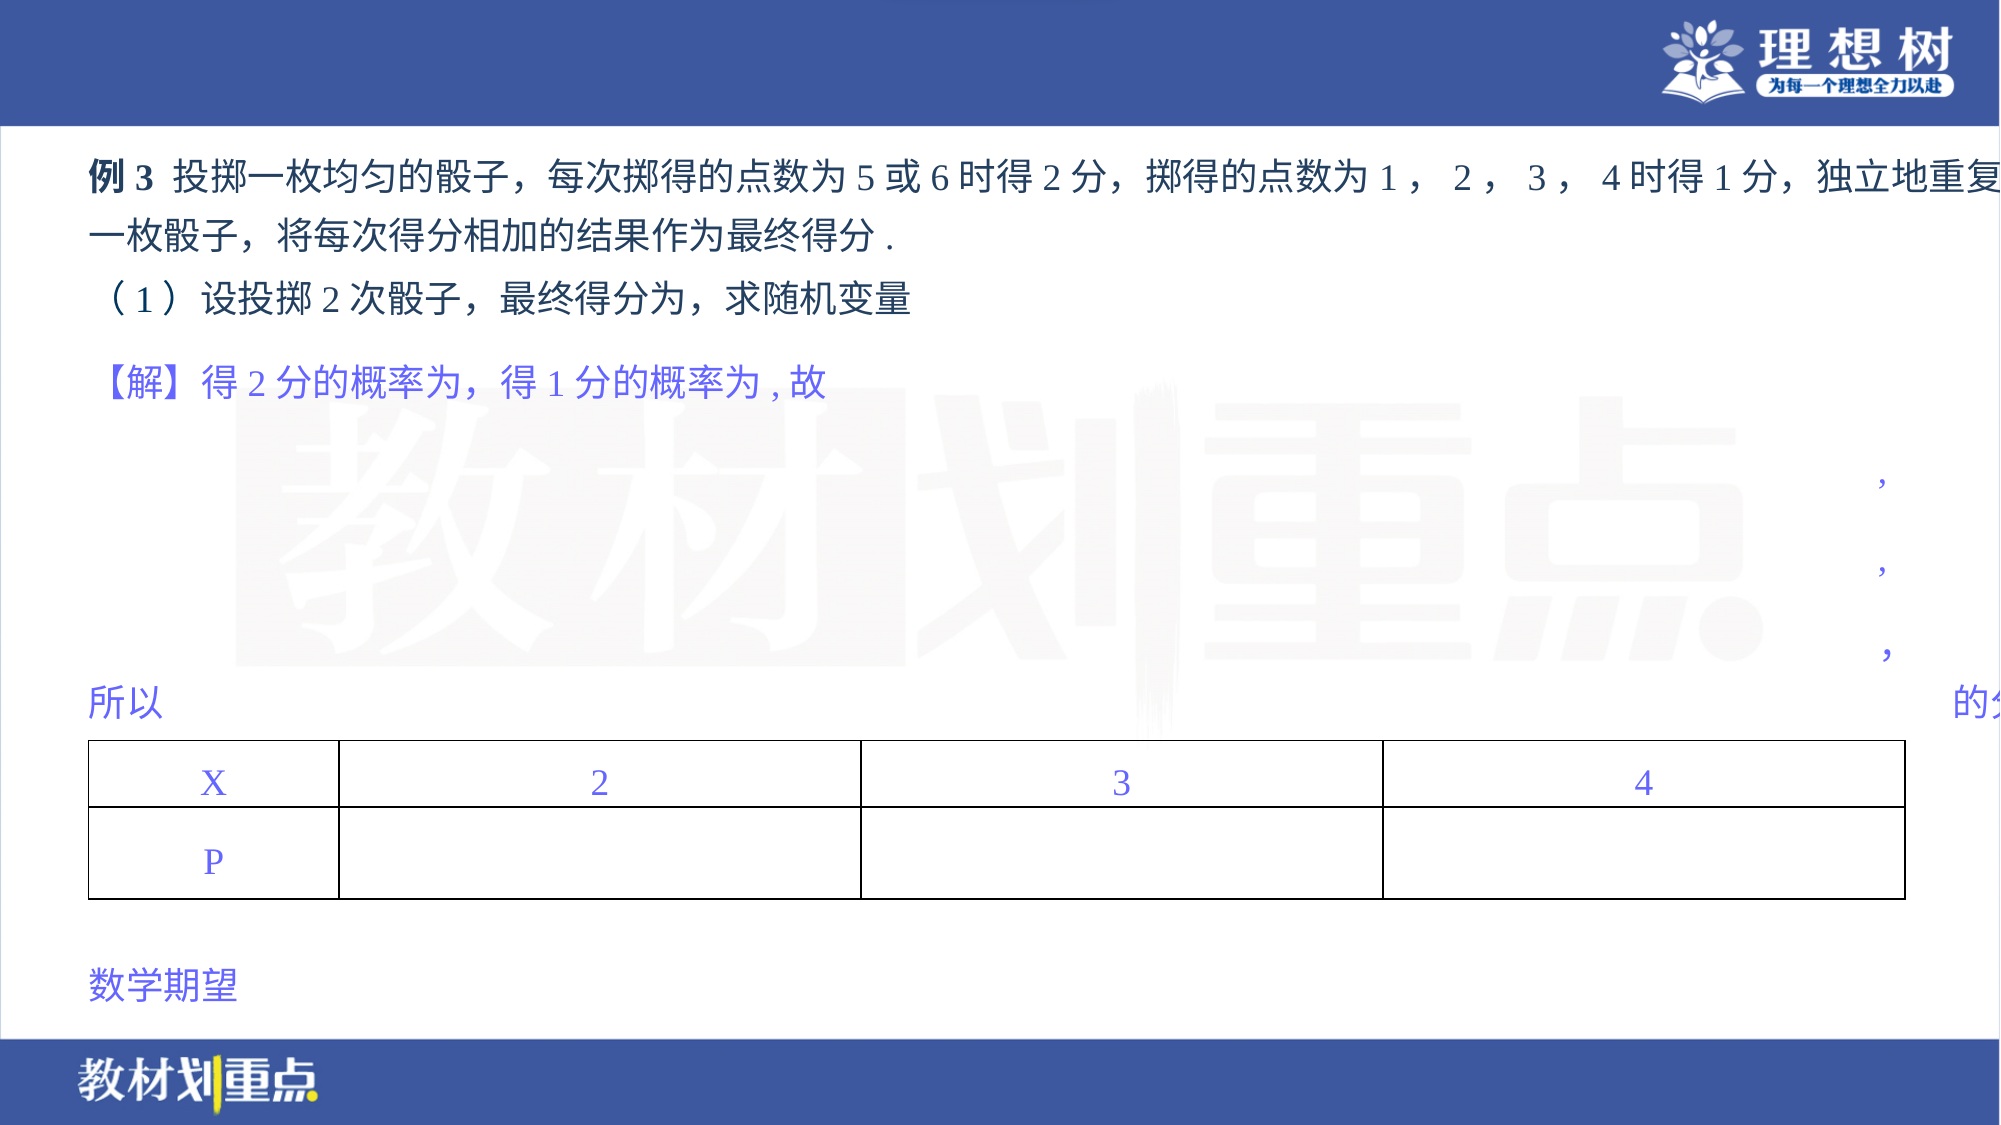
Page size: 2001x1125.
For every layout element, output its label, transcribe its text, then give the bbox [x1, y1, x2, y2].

picture [0, 0, 2000, 1125]
text_box 例3 投掷一枚均匀的骰子，每次掷得的点数为5或6时得2分，掷得的点数为1，2，3，4时得1分，独立地重复掷 一枚骰子，将每次得分相加的结果作为最终得分. [88, 135, 1911, 252]
